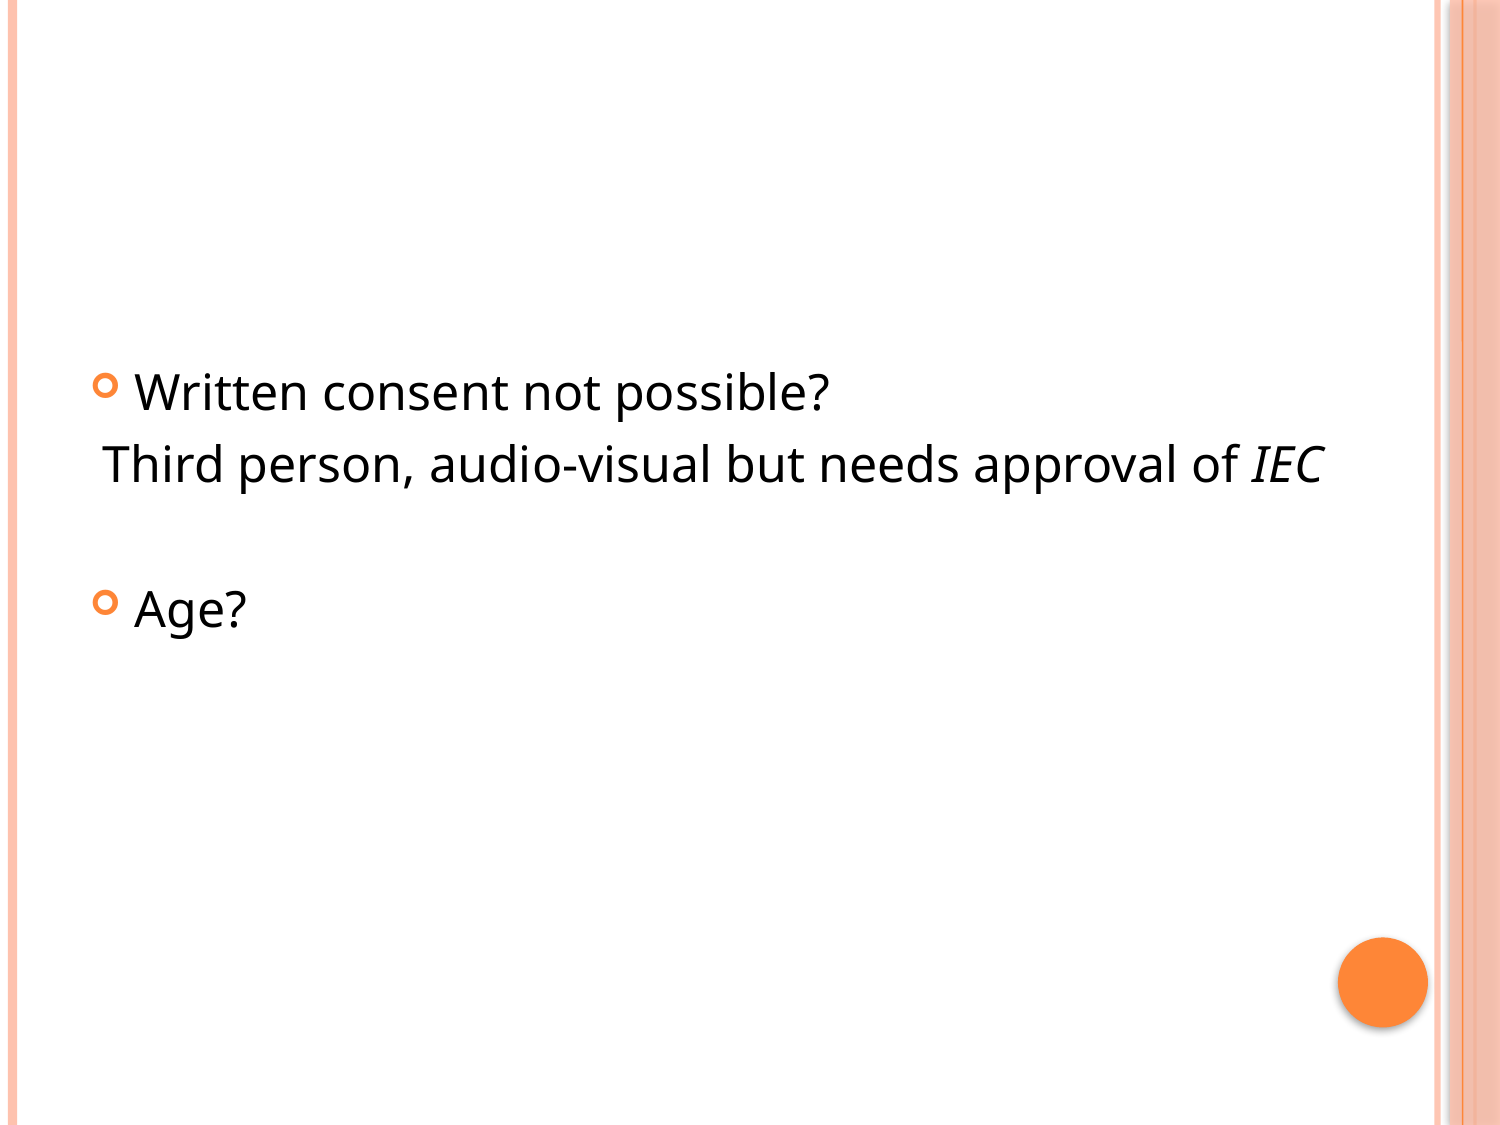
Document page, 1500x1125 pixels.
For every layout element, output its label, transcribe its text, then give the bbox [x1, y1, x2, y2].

list Written consent not possible? Third person, audio-visual but needs approval of IEC Age? [75, 62, 1438, 987]
